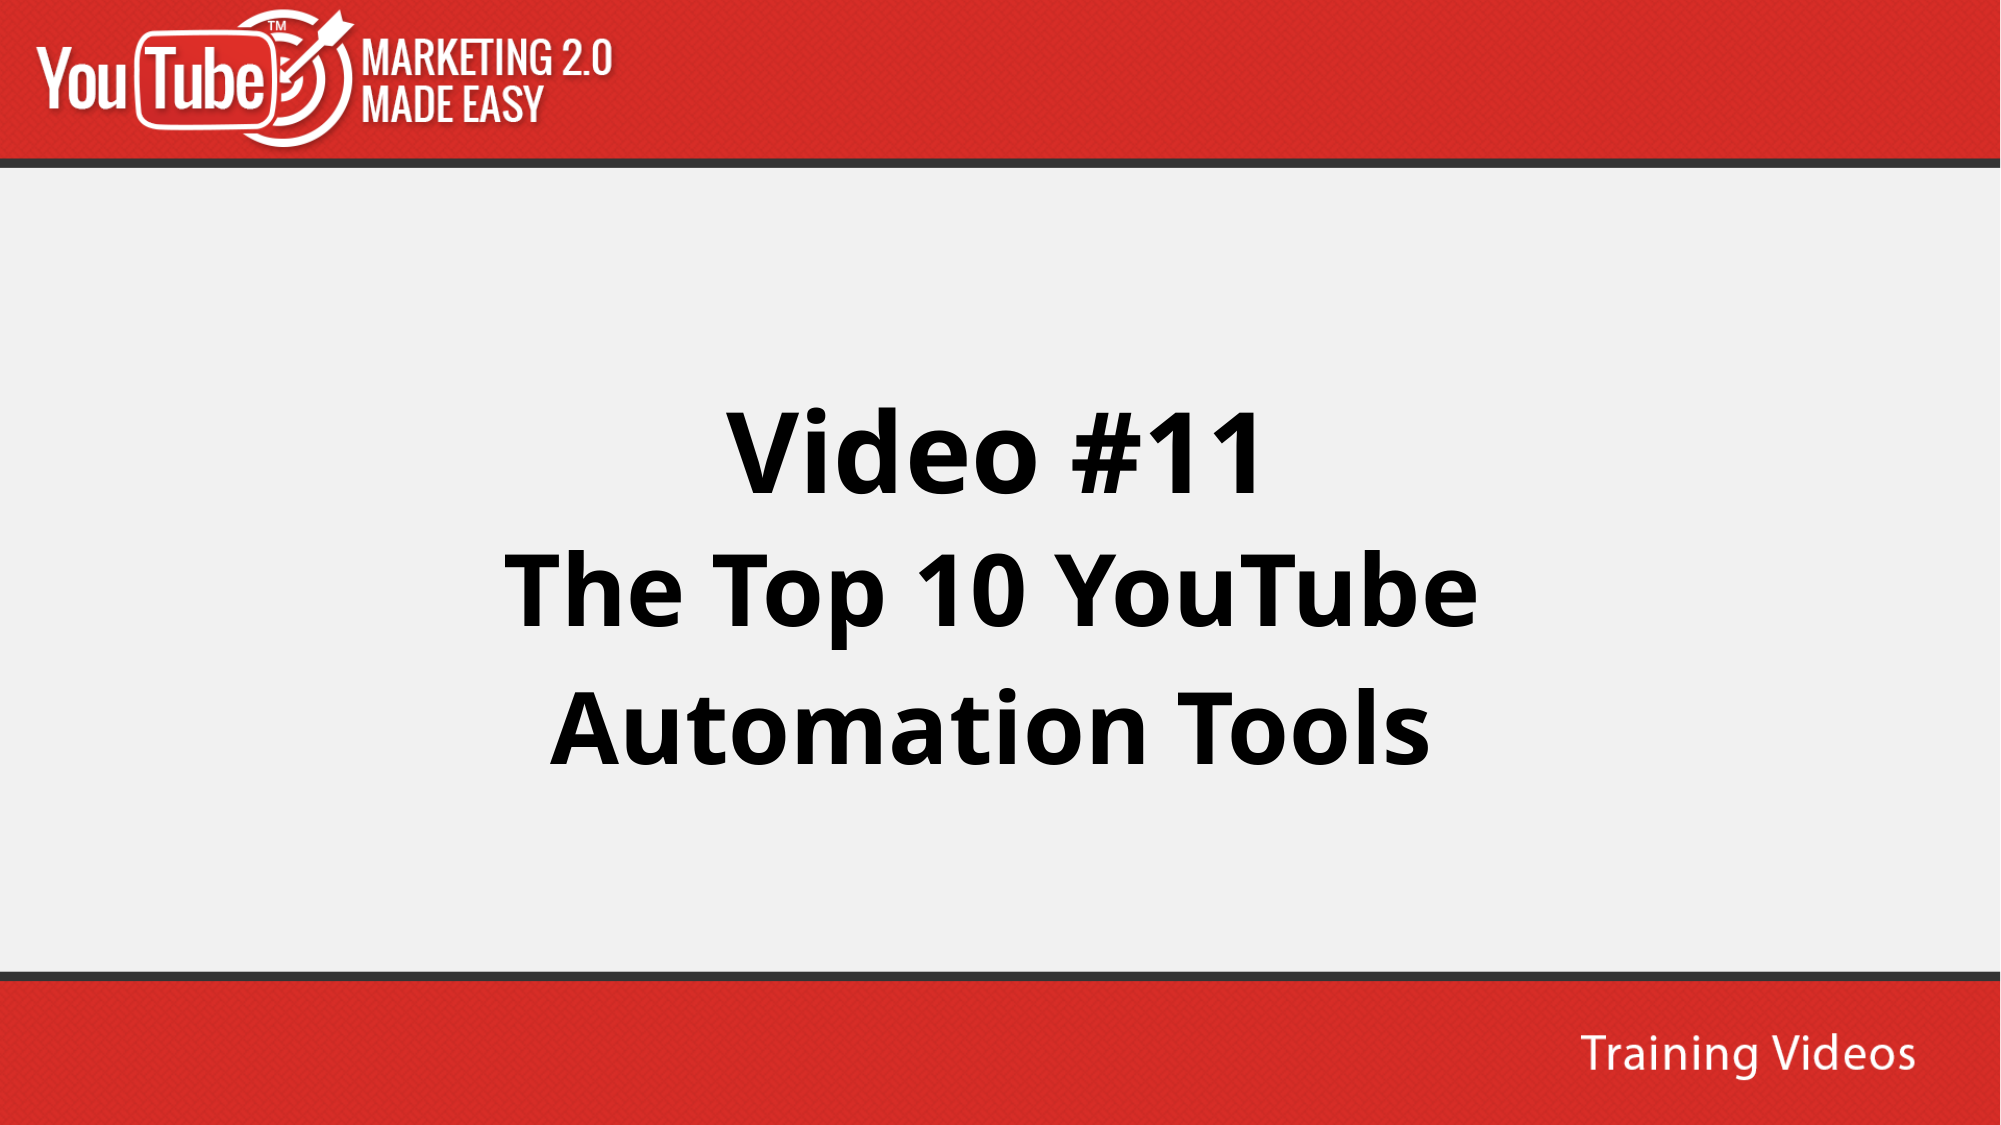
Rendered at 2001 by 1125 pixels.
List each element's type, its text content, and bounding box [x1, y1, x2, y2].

text_box The Top 10 YouTube Automation Tools [307, 501, 1677, 792]
picture [0, 0, 2001, 1125]
text_box Video #11 [619, 306, 1379, 524]
